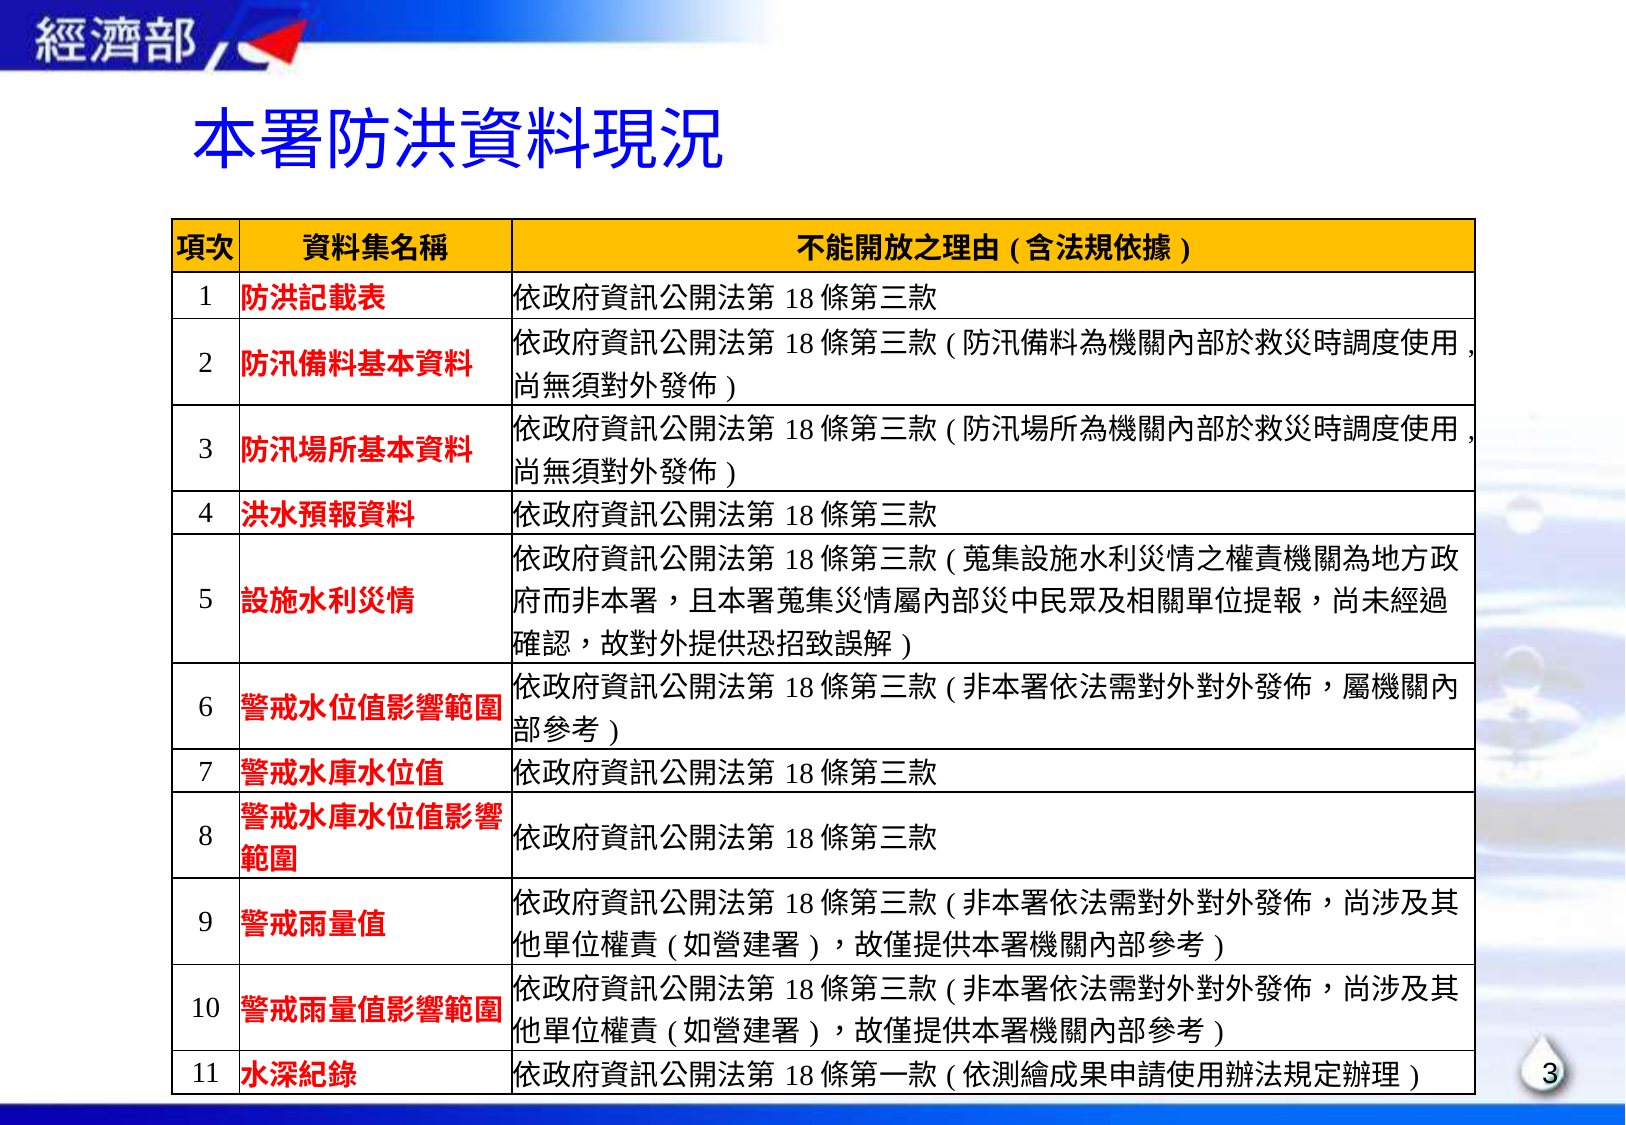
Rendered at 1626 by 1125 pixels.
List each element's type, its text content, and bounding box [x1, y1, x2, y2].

table_cell 警戒雨量值 [240, 879, 511, 964]
table_cell 8 [173, 793, 239, 877]
table_cell 依政府資訊公開法第18條第三款(蒐集設施水利災情之權責機關為地方政府而非本署，且本署蒐集災情屬內部災中民眾及相關單位提報，尚未經過確認，故對外提供恐招致誤解) [513, 535, 1474, 662]
table_cell 依政府資訊公開法第18條第三款 [513, 492, 1474, 533]
table_cell 依政府資訊公開法第18條第三款(非本署依法需對外對外發佈，尚涉及其他單位權責(如營建署)，故僅提供本署機關內部參考) [513, 879, 1474, 964]
table_cell 警戒雨量值影響範圍 [240, 965, 511, 1050]
table_cell 4 [173, 492, 239, 533]
table_cell 依政府資訊公開法第18條第三款(防汛場所為機關內部於救災時調度使用,尚無須對外發佈) [513, 406, 1474, 490]
slide_number 2 [1238, 1046, 1574, 1125]
table_cell 3 [173, 406, 239, 490]
table_cell 依政府資訊公開法第18條第三款(非本署依法需對外對外發佈，尚涉及其他單位權責(如營建署)，故僅提供本署機關內部參考) [513, 965, 1474, 1050]
table_header 不能開放之理由(含法規依據) [513, 220, 1474, 271]
table_cell 5 [173, 535, 239, 662]
table_header 項次 [173, 220, 239, 271]
table_cell 6 [173, 664, 239, 748]
table_cell 警戒水位值影響範圍 [240, 664, 511, 748]
table_cell 11 [173, 1051, 239, 1093]
table_cell 防洪記載表 [240, 273, 511, 318]
table_cell 1 [173, 273, 239, 318]
table_cell 依政府資訊公開法第18條第一款(依測繪成果申請使用辦法規定辦理) [513, 1051, 1474, 1093]
table_cell 警戒水庫水位值影響範圍 [240, 793, 511, 877]
table_cell 依政府資訊公開法第18條第三款 [513, 793, 1474, 877]
table_cell 防汛場所基本資料 [240, 406, 511, 490]
table_cell 警戒水庫水位值 [240, 750, 511, 791]
table_cell 洪水預報資料 [240, 492, 511, 533]
table_cell 防汛備料基本資料 [240, 319, 511, 404]
table_cell 水深紀錄 [240, 1051, 511, 1093]
table_cell 2 [173, 319, 239, 404]
table_cell 10 [173, 965, 239, 1050]
title 本署防洪資料現況 [176, 74, 1384, 201]
table_header 資料集名稱 [240, 220, 511, 271]
table_cell 依政府資訊公開法第18條第三款 [513, 273, 1474, 318]
table_cell 依政府資訊公開法第18條第三款(非本署依法需對外對外發佈，屬機關內部參考) [513, 664, 1474, 748]
table_cell 依政府資訊公開法第18條第三款 [513, 750, 1474, 791]
picture [0, 0, 1625, 1125]
table_cell 9 [173, 879, 239, 964]
table_cell 設施水利災情 [240, 535, 511, 662]
table_cell 7 [173, 750, 239, 791]
table_cell 依政府資訊公開法第18條第三款(防汛備料為機關內部於救災時調度使用,尚無須對外發佈) [513, 319, 1474, 404]
